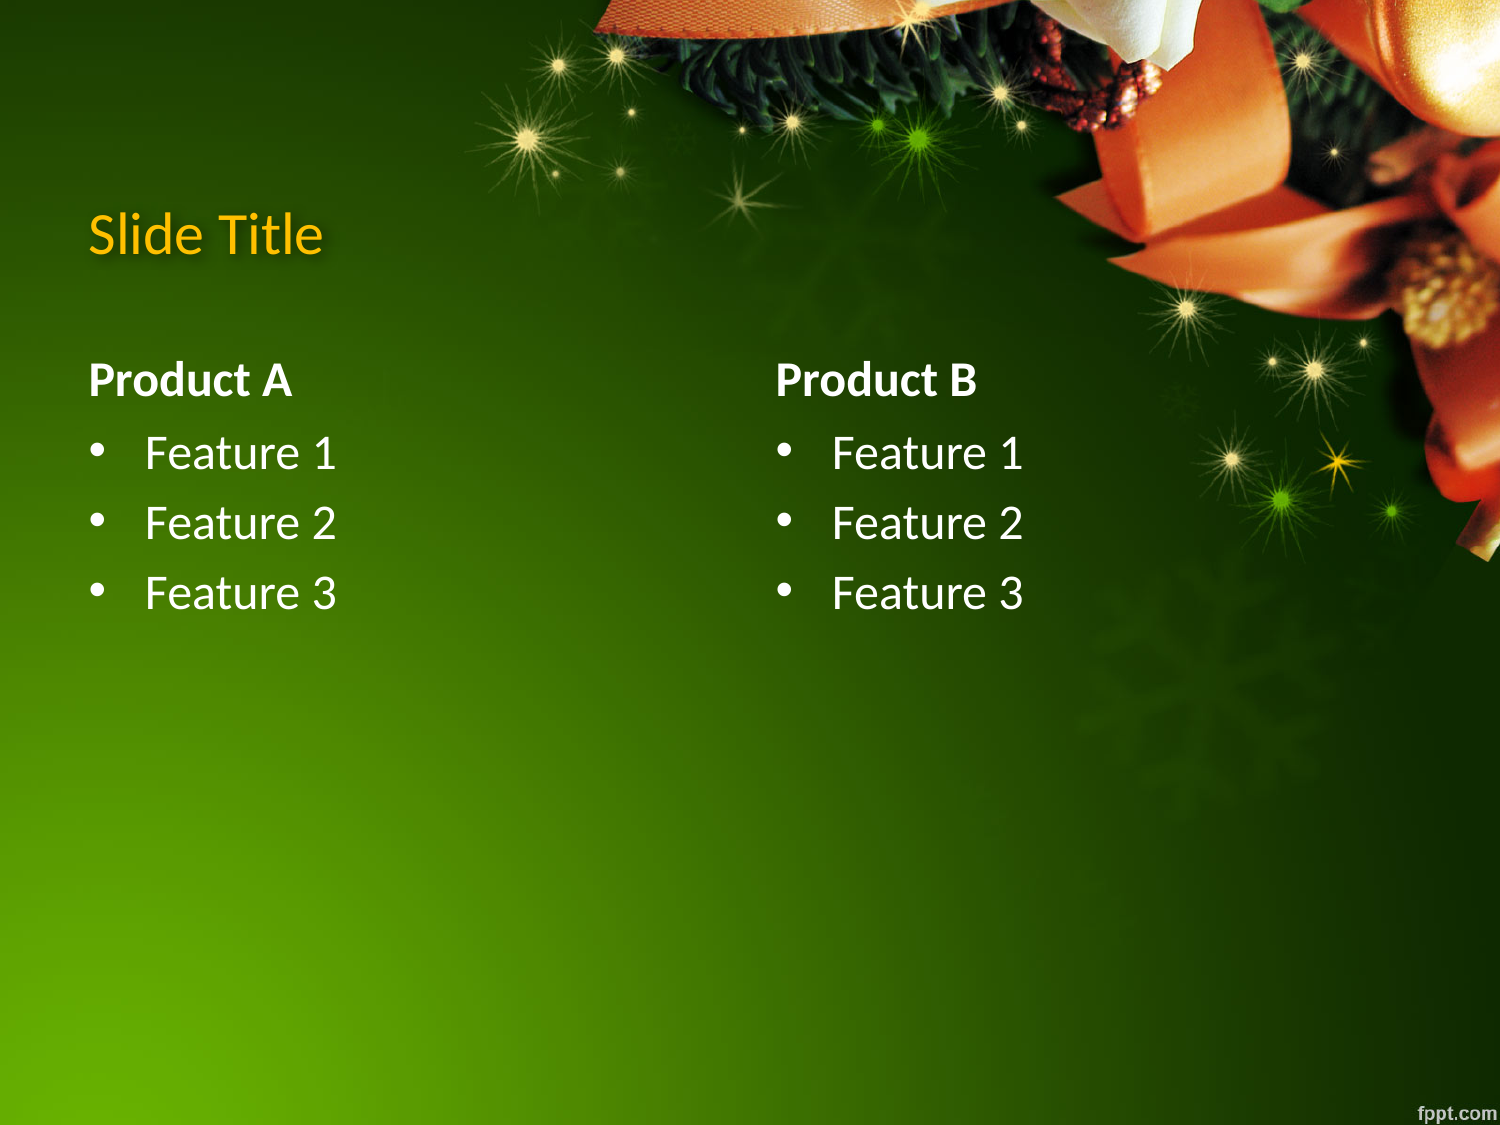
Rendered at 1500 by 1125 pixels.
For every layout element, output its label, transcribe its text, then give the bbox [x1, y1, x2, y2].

list Feature 1 Feature 2 Feature 3 [760, 412, 1424, 911]
title Slide Title [73, 186, 1424, 274]
list Feature 1 Feature 2 Feature 3 [73, 412, 737, 911]
list Product B [760, 308, 1424, 412]
picture [0, 0, 1500, 1125]
list Product A [73, 308, 737, 412]
